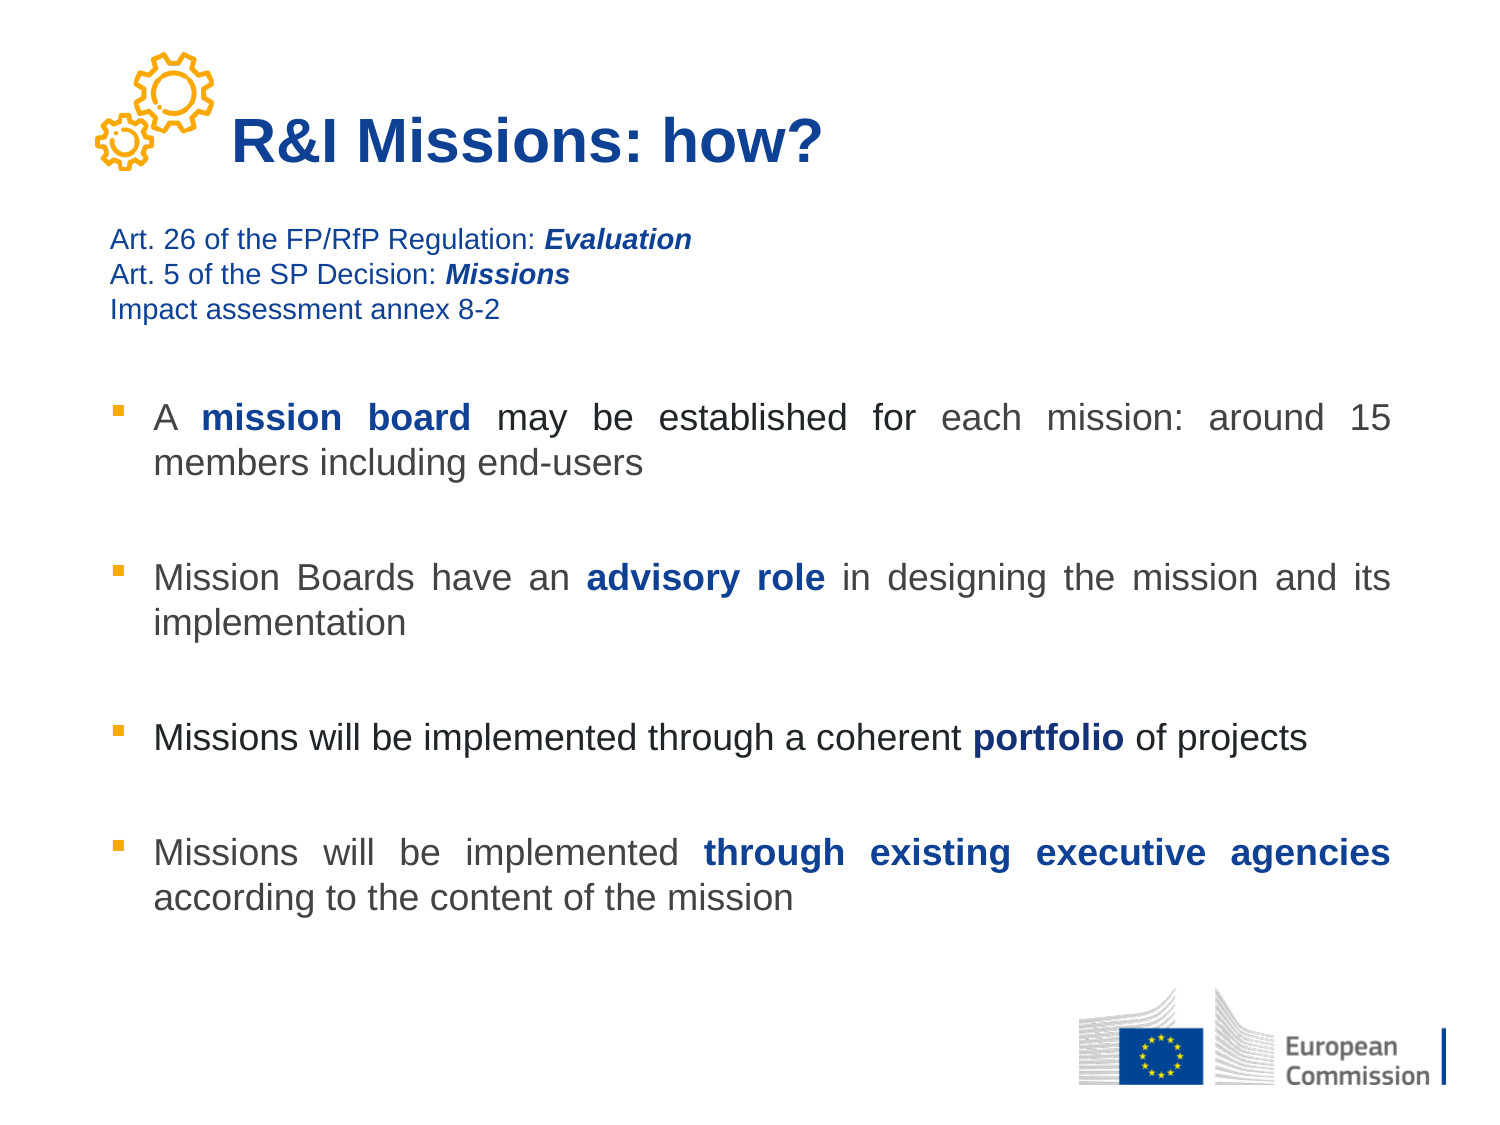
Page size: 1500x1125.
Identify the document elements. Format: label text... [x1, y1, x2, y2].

text_box R&I Missions: how? [216, 92, 1500, 212]
picture [94, 52, 214, 171]
text_box A mission board may be established for each mission: around 15 members including end-users Mission Boards have an advisory role in designing the mission and its implementation Missions will be implemented through a coherent portfolio of projects Missions will be implemented through existing executive agencies according to the content of the mission [95, 385, 1407, 1059]
picture [1078, 987, 1447, 1086]
text_box Art. 26 of the FP/RfP Regulation: Evaluation Art. 5 of the SP Decision: Missions Impact assessment annex 8-2 [95, 213, 1454, 333]
